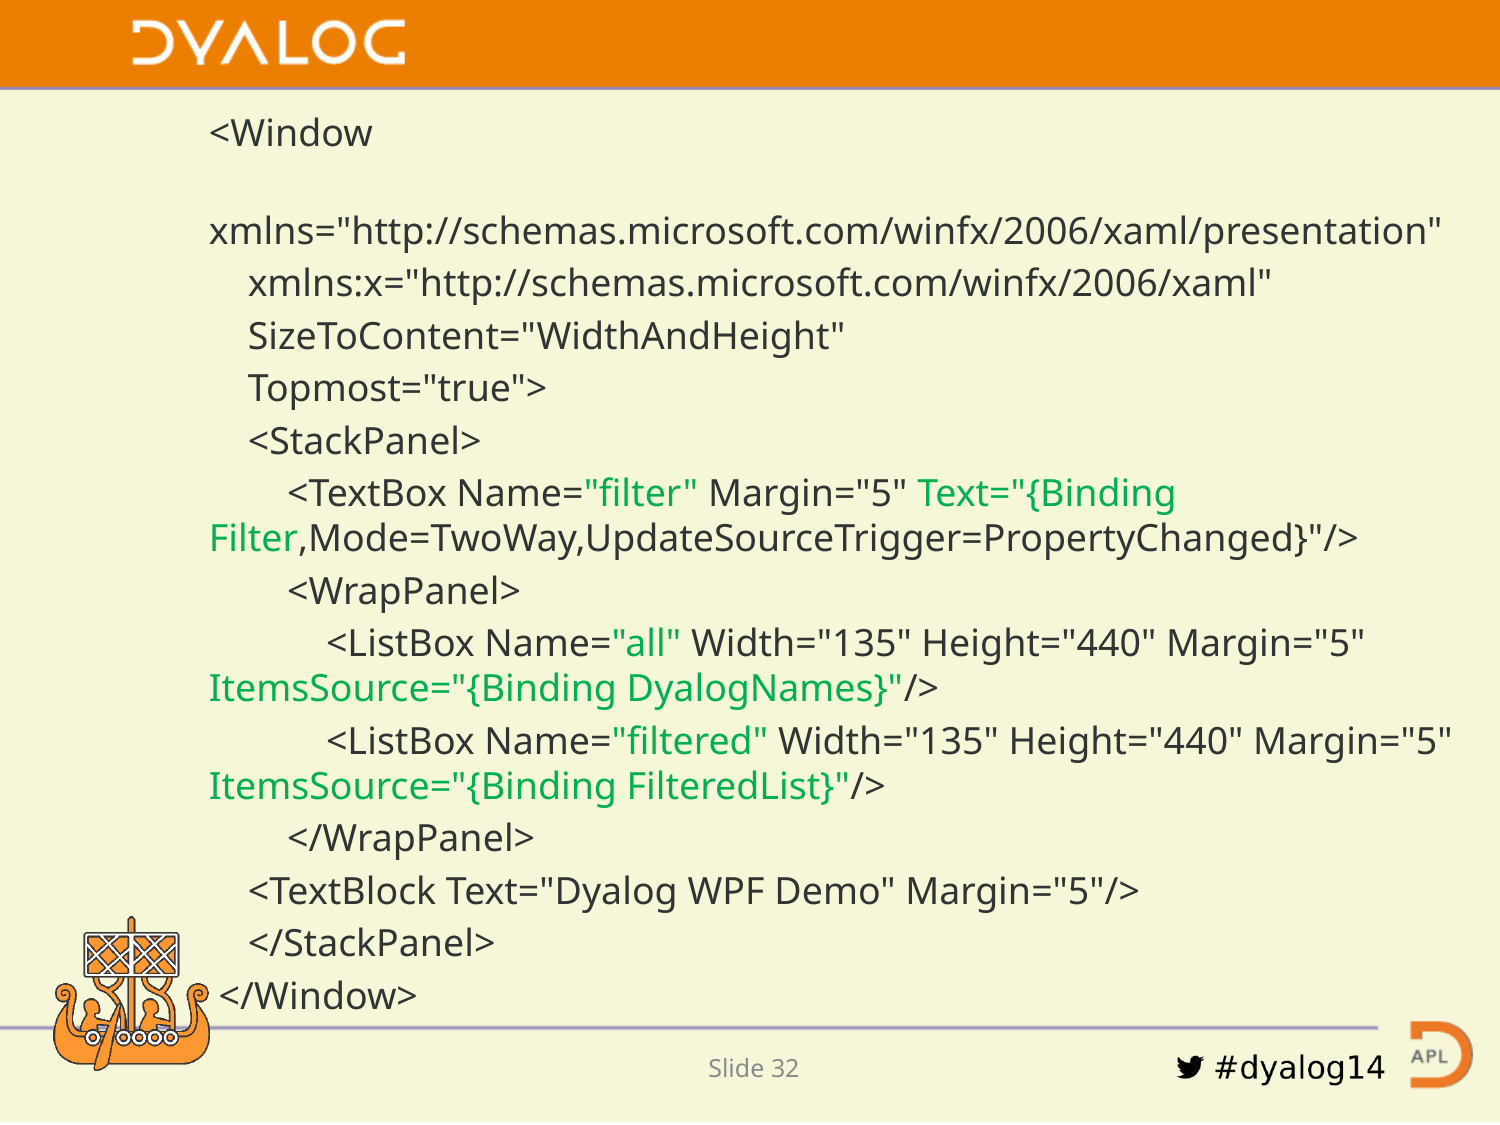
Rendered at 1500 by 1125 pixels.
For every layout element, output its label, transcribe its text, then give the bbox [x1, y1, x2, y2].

picture [0, 0, 1500, 1123]
list <Window xmlns="http://schemas.microsoft.com/winfx/2006/xaml/presentation" xmlns:x="http://schemas.microsoft.com/winfx/2006/xaml" SizeToContent="WidthAndHeight" Topmost="true"> <StackPanel> <TextBox Name="filter" Margin="5" Text="{Binding Filter,Mode=TwoWay,UpdateSourceTrigger=PropertyChanged}"/> <WrapPanel> <ListBox Name="all" Width="135" Height="440" Margin="5" ItemsSource="{Binding DyalogNames}"/> <ListBox Name="filtered" Width="135" Height="440" Margin="5" ItemsSource="{Binding FilteredList}"/> </WrapPanel> <TextBlock Text="Dyalog WPF Demo" Margin="5"/> </StackPanel> </Window> [194, 101, 1488, 870]
slide_number Slide 31 [585, 1039, 923, 1100]
